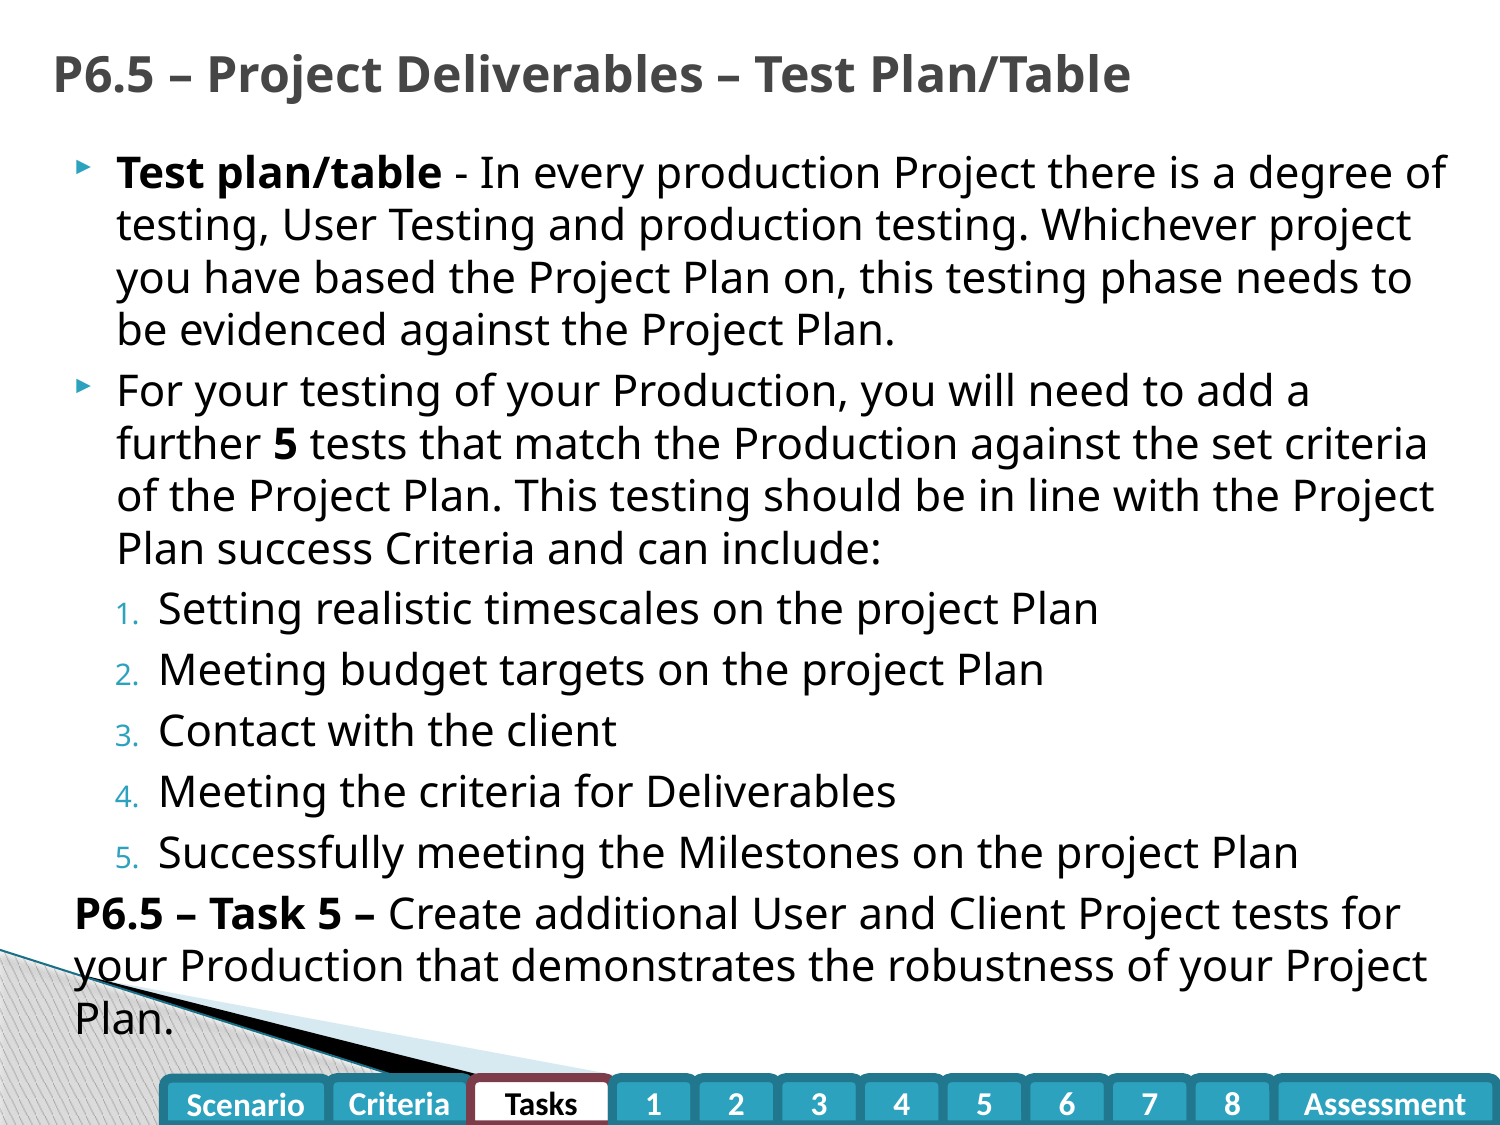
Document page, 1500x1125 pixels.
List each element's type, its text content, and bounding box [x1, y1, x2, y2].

title P6.5 – Project Deliverables – Test Plan/Table [37, 19, 1471, 126]
list Test plan/table - In every production Project there is a degree of testing, User Testing and production testing. Whichever project you have based the Project Plan on, this testing phase needs to be evidenced against the Project Plan. For your testing of your Production, you will need to add a further 5 tests that match the Production against the set criteria of the Project Plan. This testing should be in line with the Project Plan success Criteria and can include: Setting realistic timescales on the project Plan Meeting budget targets on the project Plan Contact with the client Meeting the criteria for Deliverables Successfully meeting the Milestones on the project Plan P6.5 – Task 5 – Create additional User and Client Project tests for your Production that demonstrates the robustness of your Project Plan. [41, 137, 1471, 1035]
